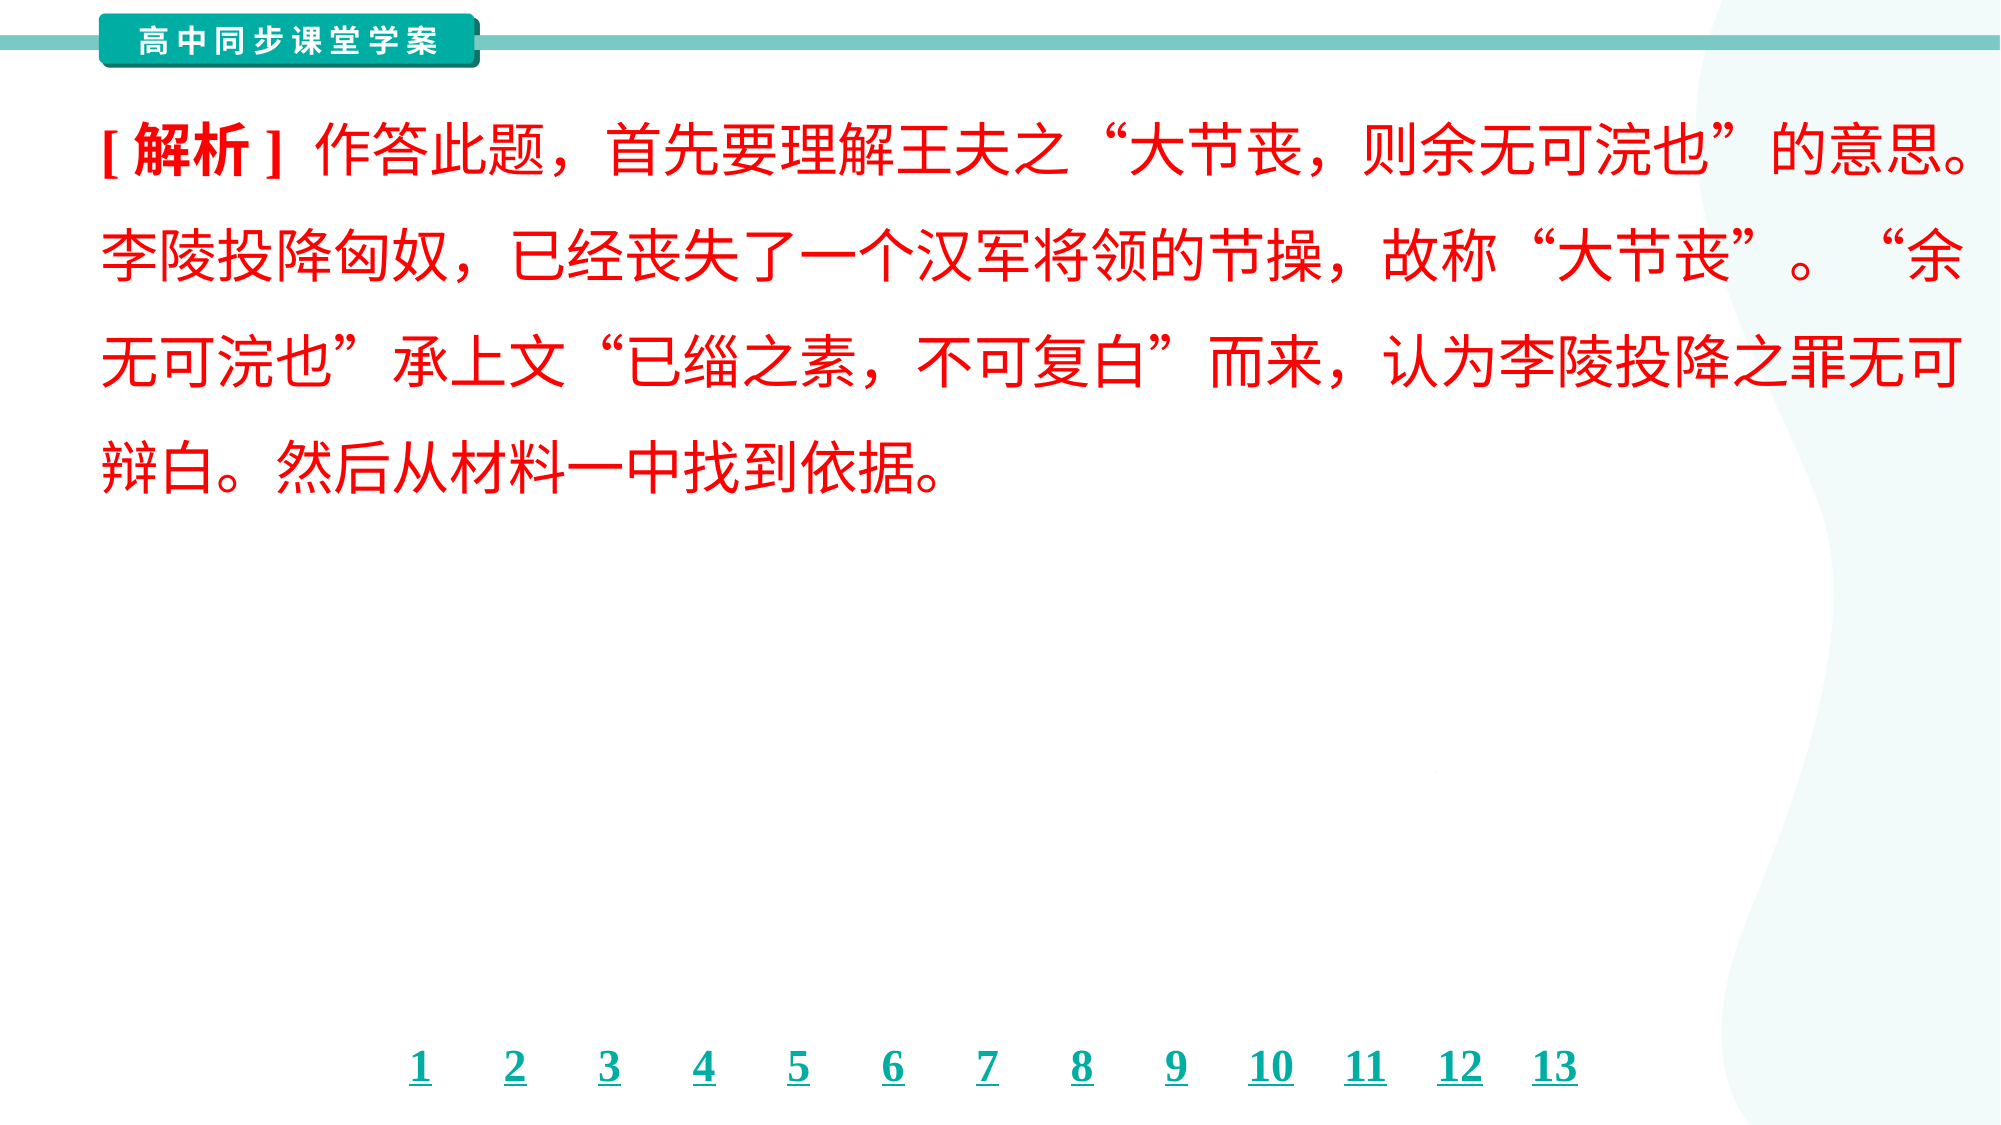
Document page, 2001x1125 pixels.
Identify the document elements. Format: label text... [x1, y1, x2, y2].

picture [0, 0, 2000, 1125]
text_box [解析] 作答此题，首先要理解王夫之“大节丧，则余无可浣也”的意思。 李陵投降匈奴，已经丧失了一个汉军将领的节操，故称“大节丧”。“余 无可浣也”承上文“已缁之素，不可复白”而来，认为李陵投降之罪无可 辩白。然后从材料一中找到依据。 [100, 76, 1899, 502]
